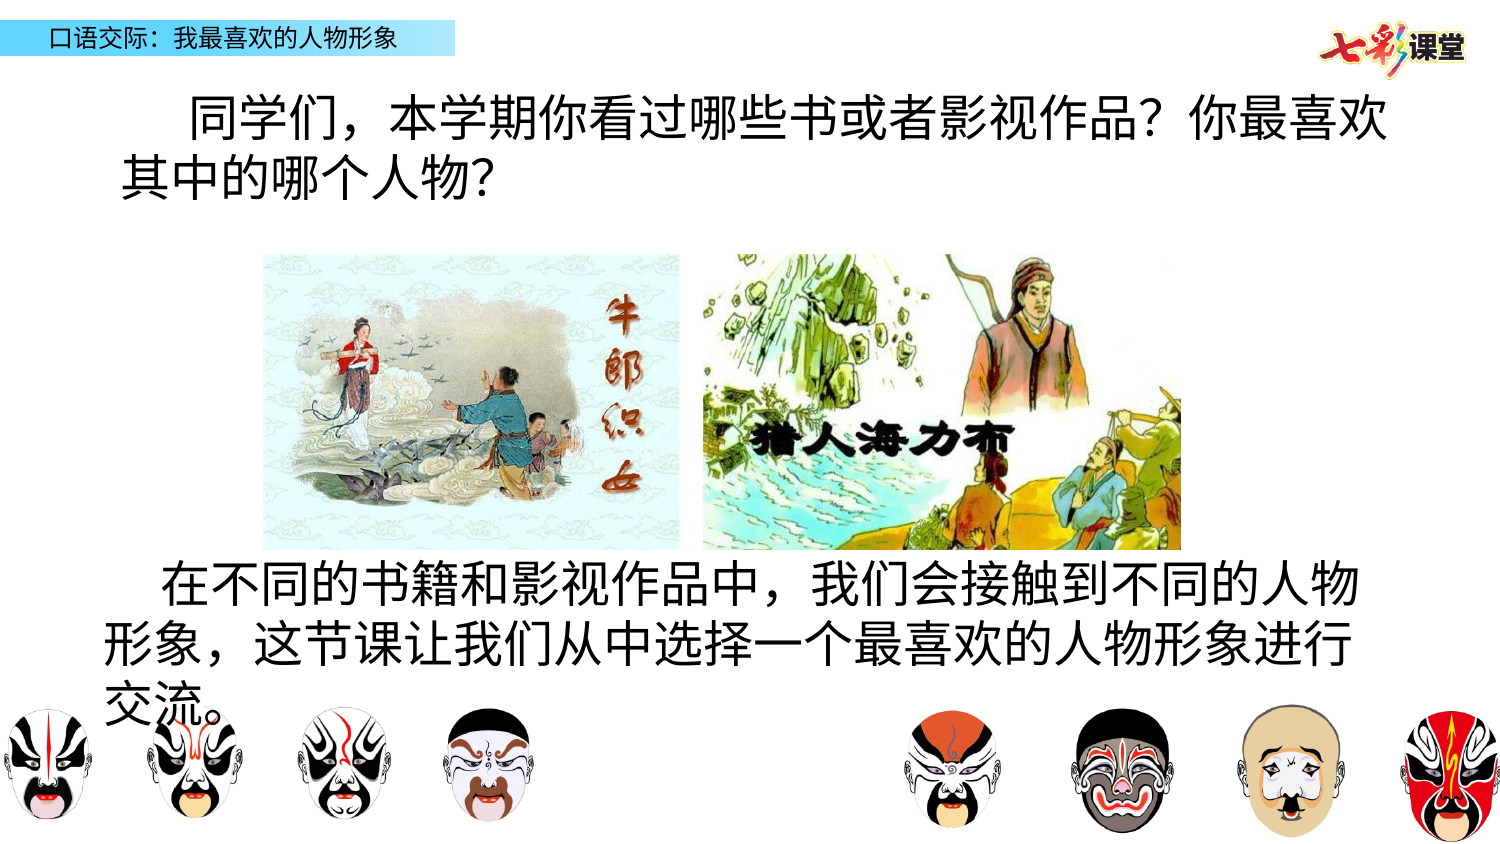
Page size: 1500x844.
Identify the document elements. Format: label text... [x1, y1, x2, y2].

picture [1316, 20, 1468, 80]
picture [263, 254, 680, 550]
picture [904, 698, 1500, 842]
text_box 在不同的书籍和影视作品中，我们会接触到不同的人物形象，这节课让我们从中选择一个最喜欢的人物形象进行交流。 [88, 545, 1399, 741]
text_box 同学们，本学期你看过哪些书或者影视作品？你最喜欢其中的哪个人物？ [105, 79, 1407, 214]
picture [0, 706, 537, 834]
picture [702, 254, 1182, 550]
